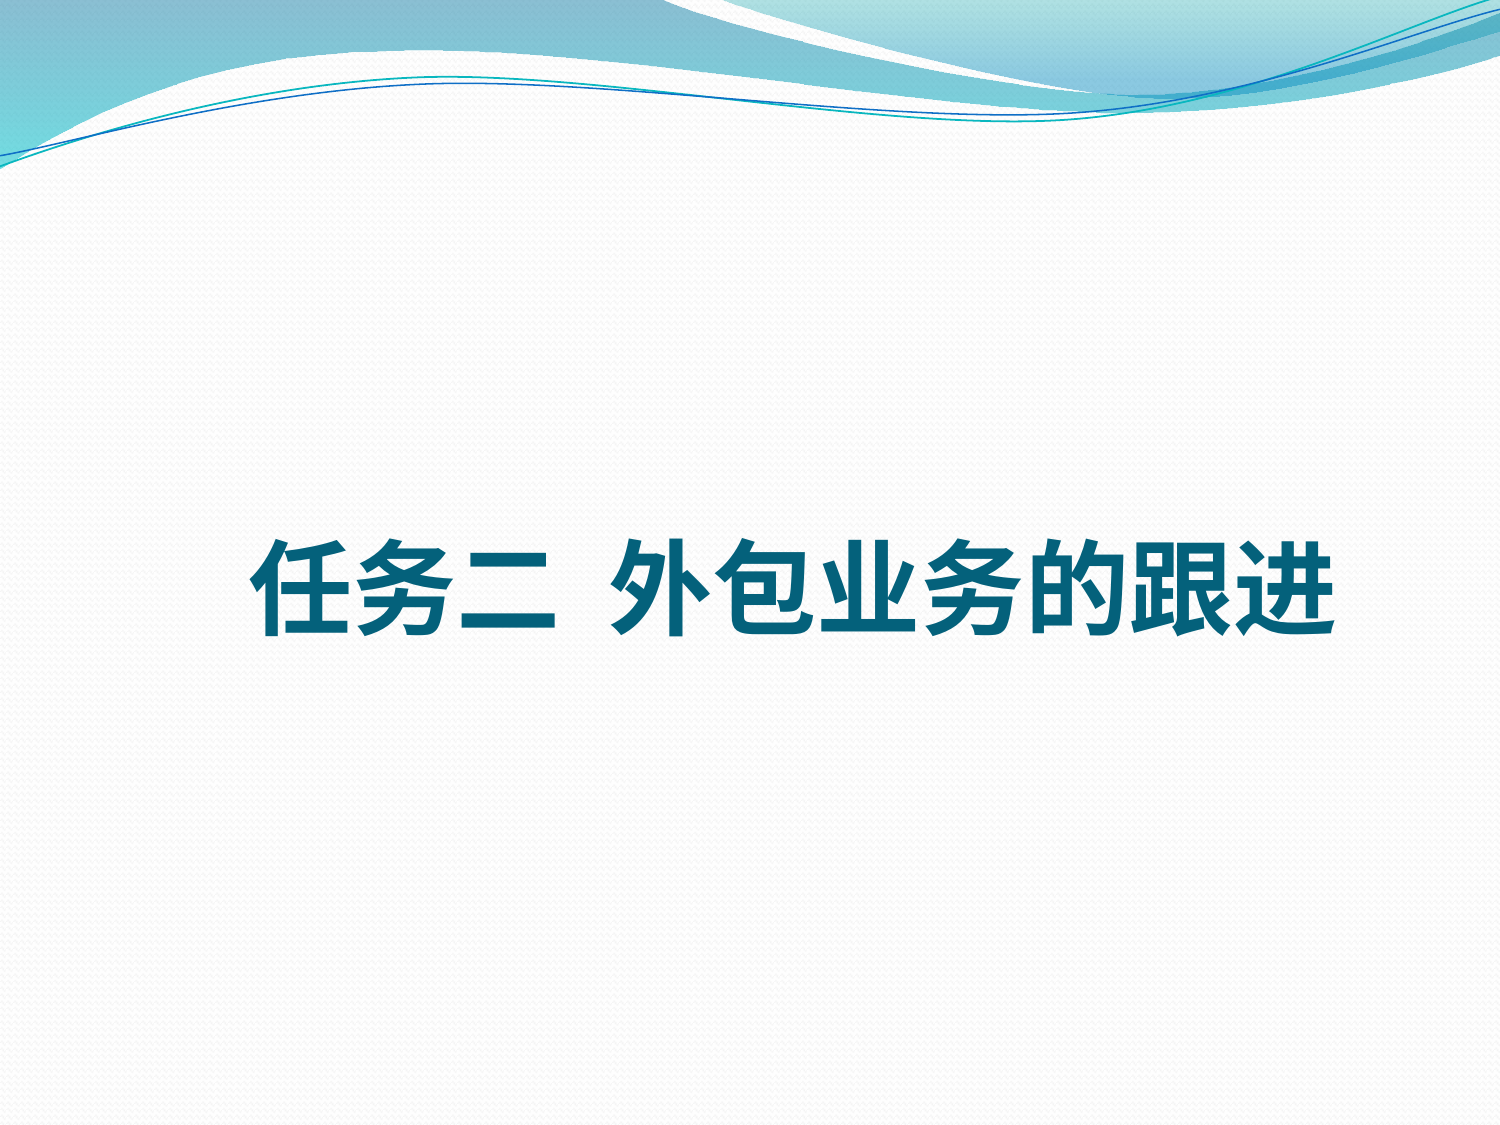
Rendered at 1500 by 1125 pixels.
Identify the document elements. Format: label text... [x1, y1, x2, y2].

text_box 任务二 外包业务的跟进 [112, 586, 1475, 774]
